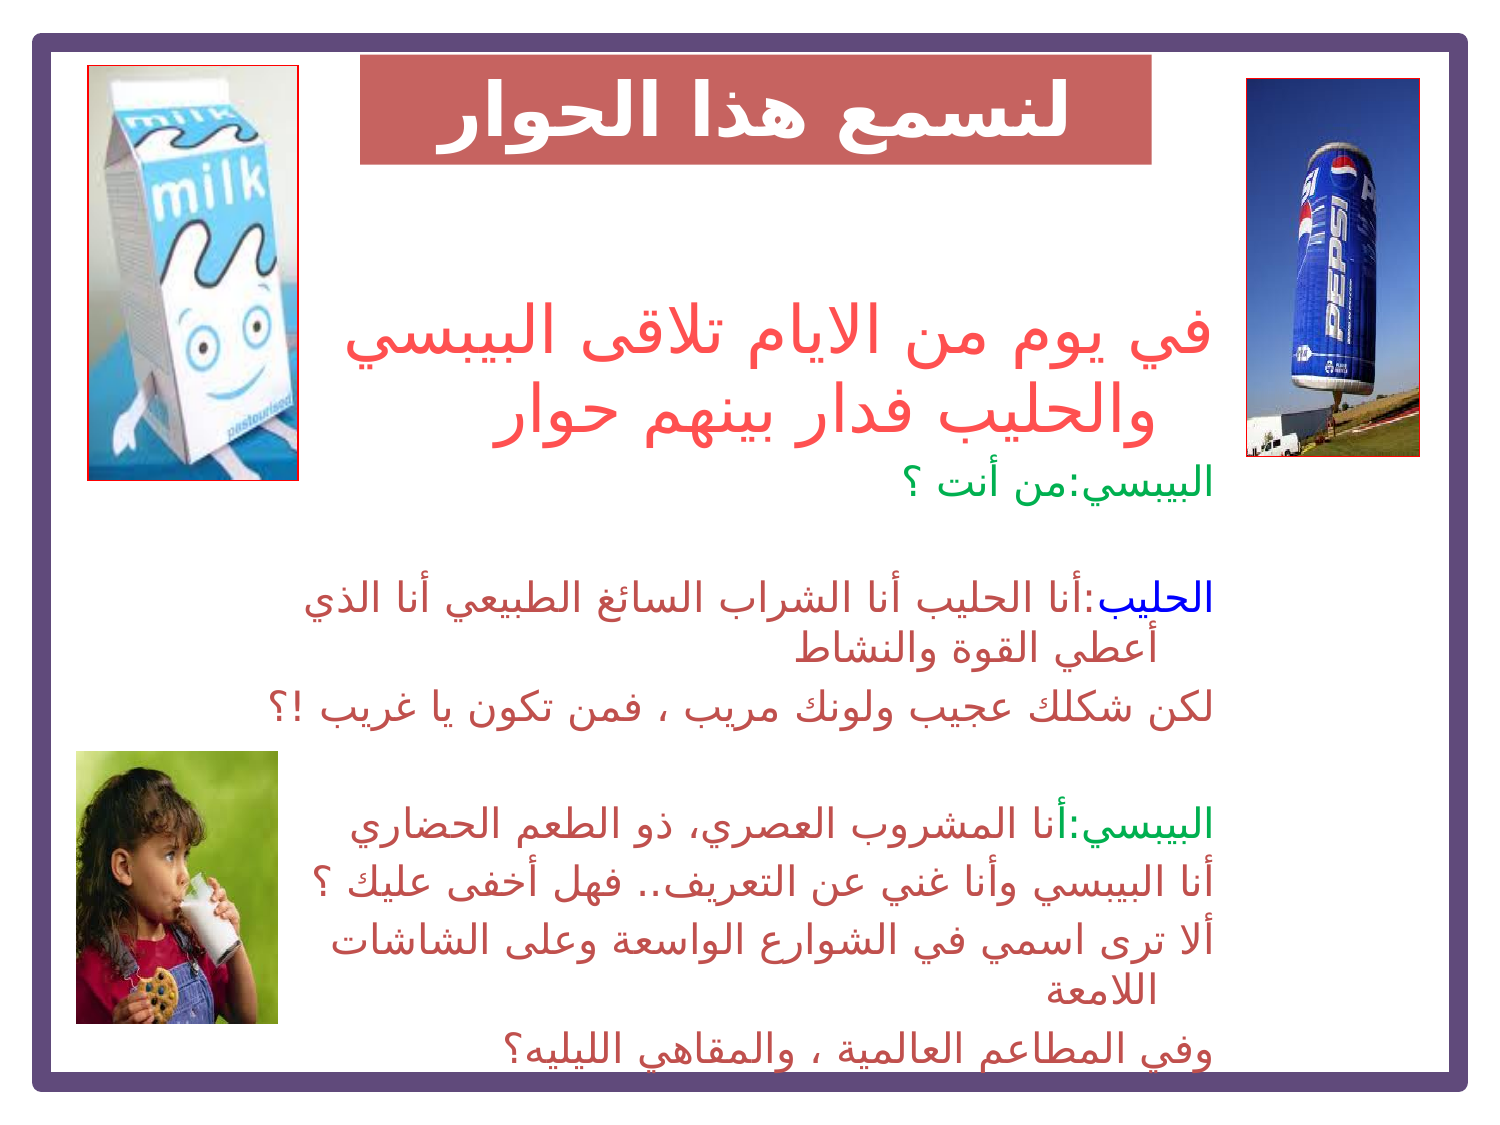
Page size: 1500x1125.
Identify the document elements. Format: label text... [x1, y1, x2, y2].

text_box لنسمع هذا الحوار بين الحليب والبيبسي [360, 54, 1152, 165]
picture [88, 66, 298, 481]
text_box في يوم من الايام تلاقى البيبسي والحليب فدار بينهم حوار البيبسي:من أنت ؟ الحليب:أنا الحليب أنا الشراب السائغ الطبيعي أنا الذي أعطي القوة والنشاط لكن شكلك عجيب ولونك مريب ، فمن تكون يا غريب !؟ البيبسي:أنا المشروب العصري، ذو الطعم الحضاري أنا البيبسي وأنا غني عن التعريف.. فهل أخفى عليك ؟ ألا ترى اسمي في الشوارع الواسعة وعلى الشاشات اللامعة وفي المطاعم العالمية ، والمقاهي الليليه؟ [230, 278, 1231, 1067]
text_box [39, 41, 1461, 1084]
picture [1245, 77, 1420, 457]
picture [76, 751, 278, 1024]
